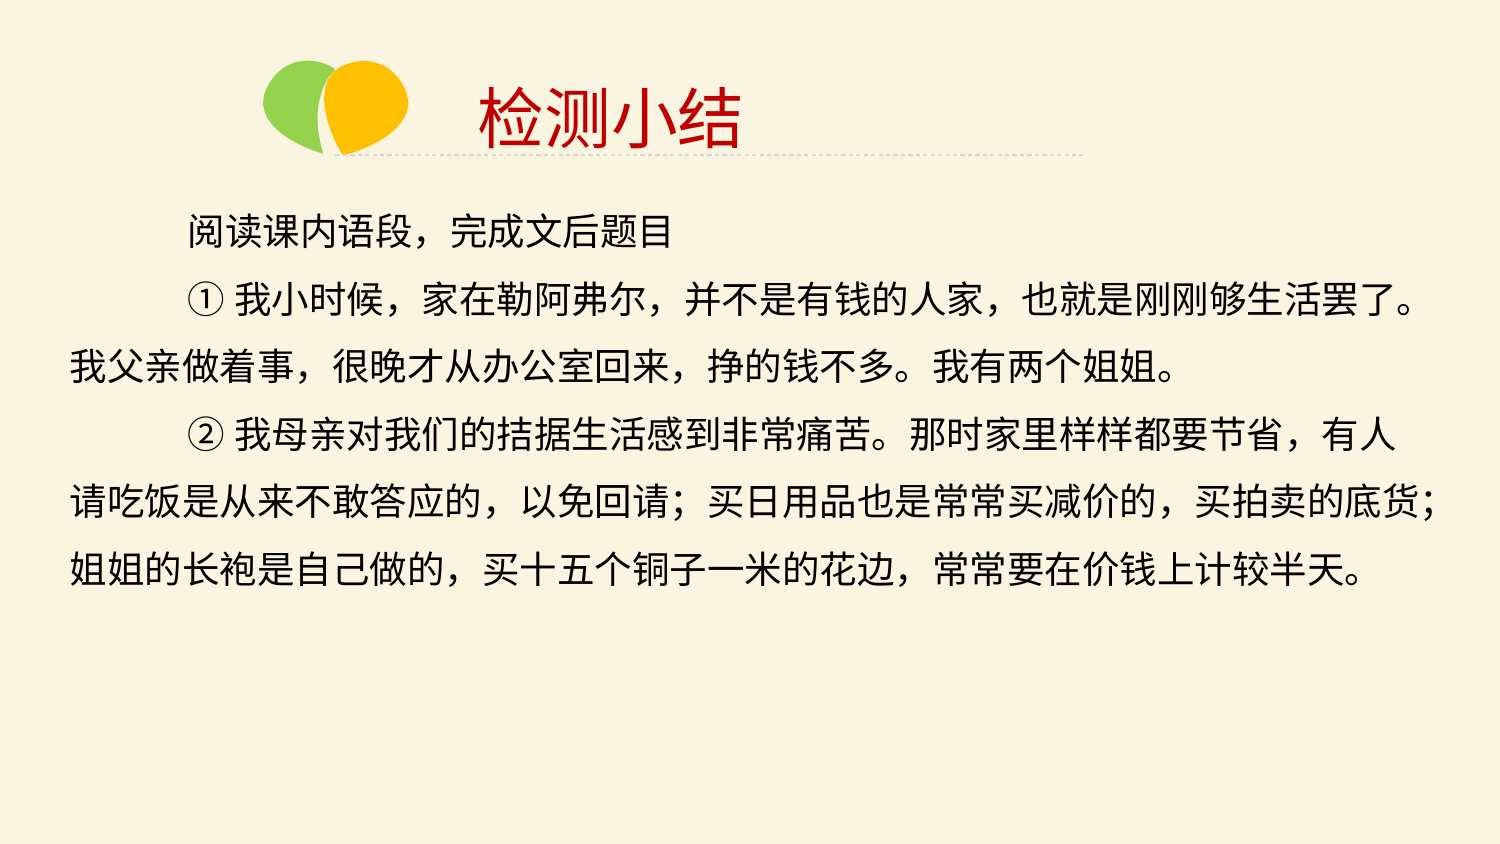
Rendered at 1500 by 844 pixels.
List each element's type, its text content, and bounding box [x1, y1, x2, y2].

text_box [323, 60, 410, 154]
text_box 阅读课内语段，完成文后题目 ①我小时候，家在勒阿弗尔，并不是有钱的人家，也就是刚刚够生活罢了。我父亲做着事，很晚才从办公室回来，挣的钱不多。我有两个姐姐。 ②我母亲对我们的拮据生活感到非常痛苦。那时家里样样都要节省，有人请吃饭是从来不敢答应的，以免回请；买日用品也是常常买减价的，买拍卖的底货；姐姐的长袍是自己做的，买十五个铜子一米的花边，常常要在价钱上计较半天。 [55, 178, 1445, 599]
text_box 检测小结 [462, 69, 1203, 164]
text_box [261, 59, 336, 156]
